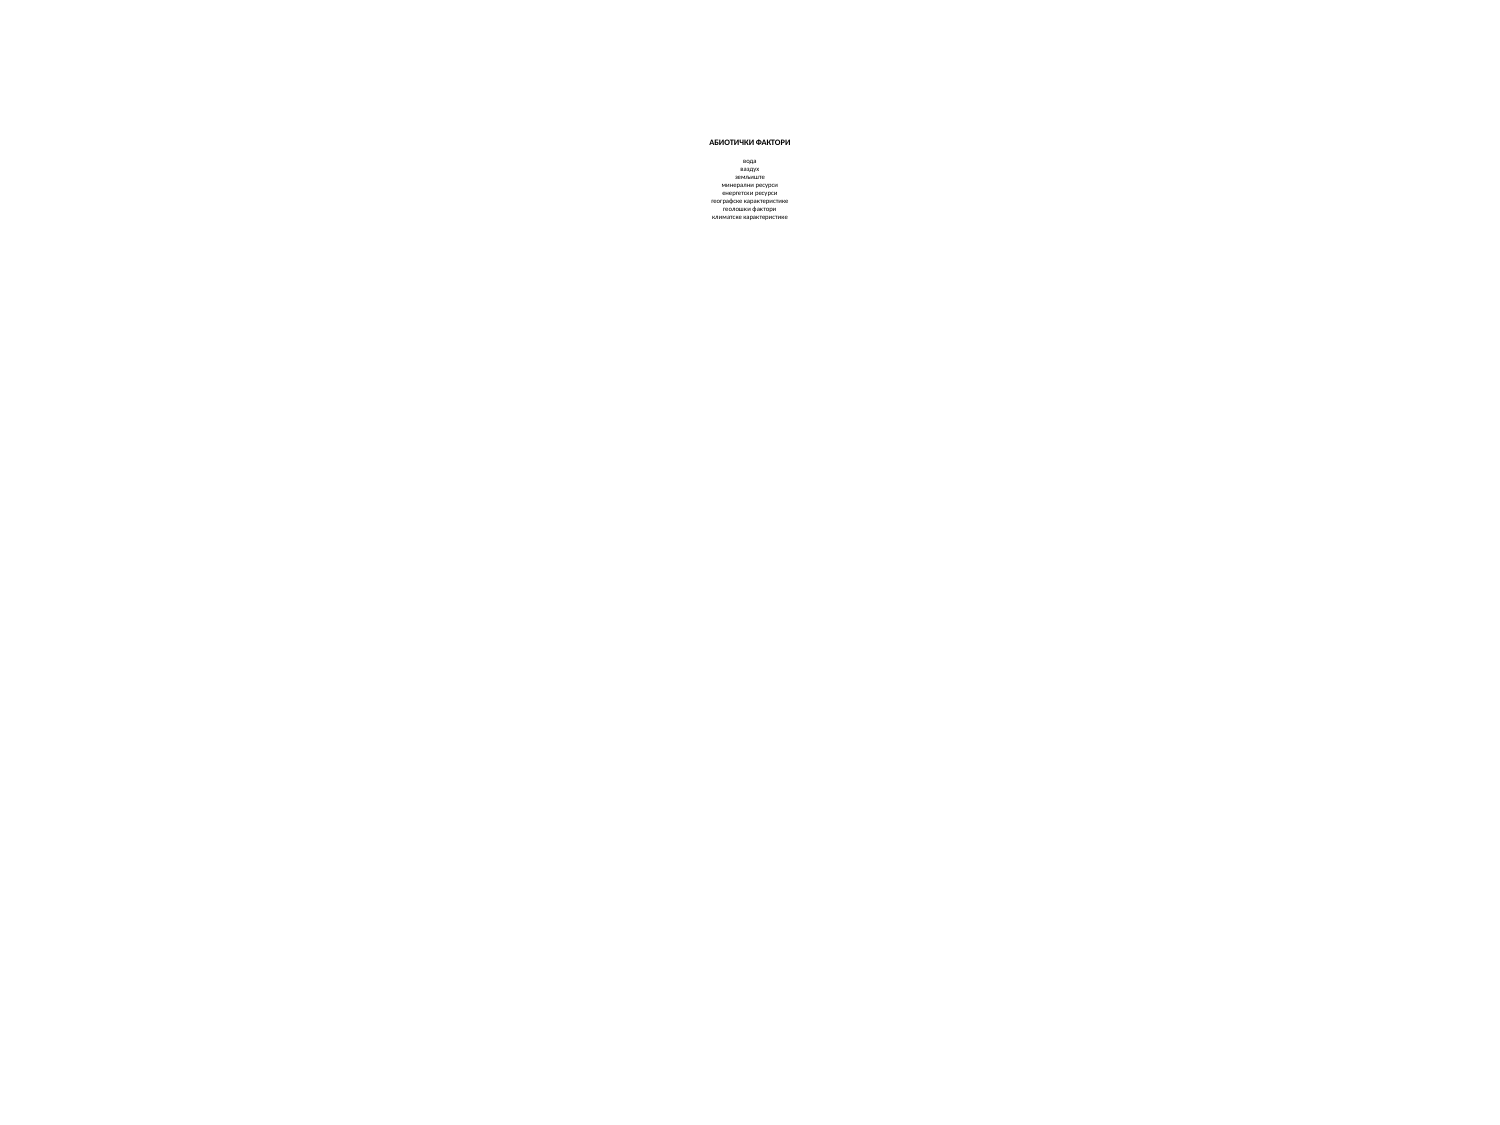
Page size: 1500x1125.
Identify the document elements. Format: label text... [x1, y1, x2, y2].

title АБИОТИЧКИ ФАКТОРИ вода ваздух земљиште минерални ресурси енергетски ресурси географске карактеристике геолошки фактори климатске карактеристике [74, 44, 1426, 233]
